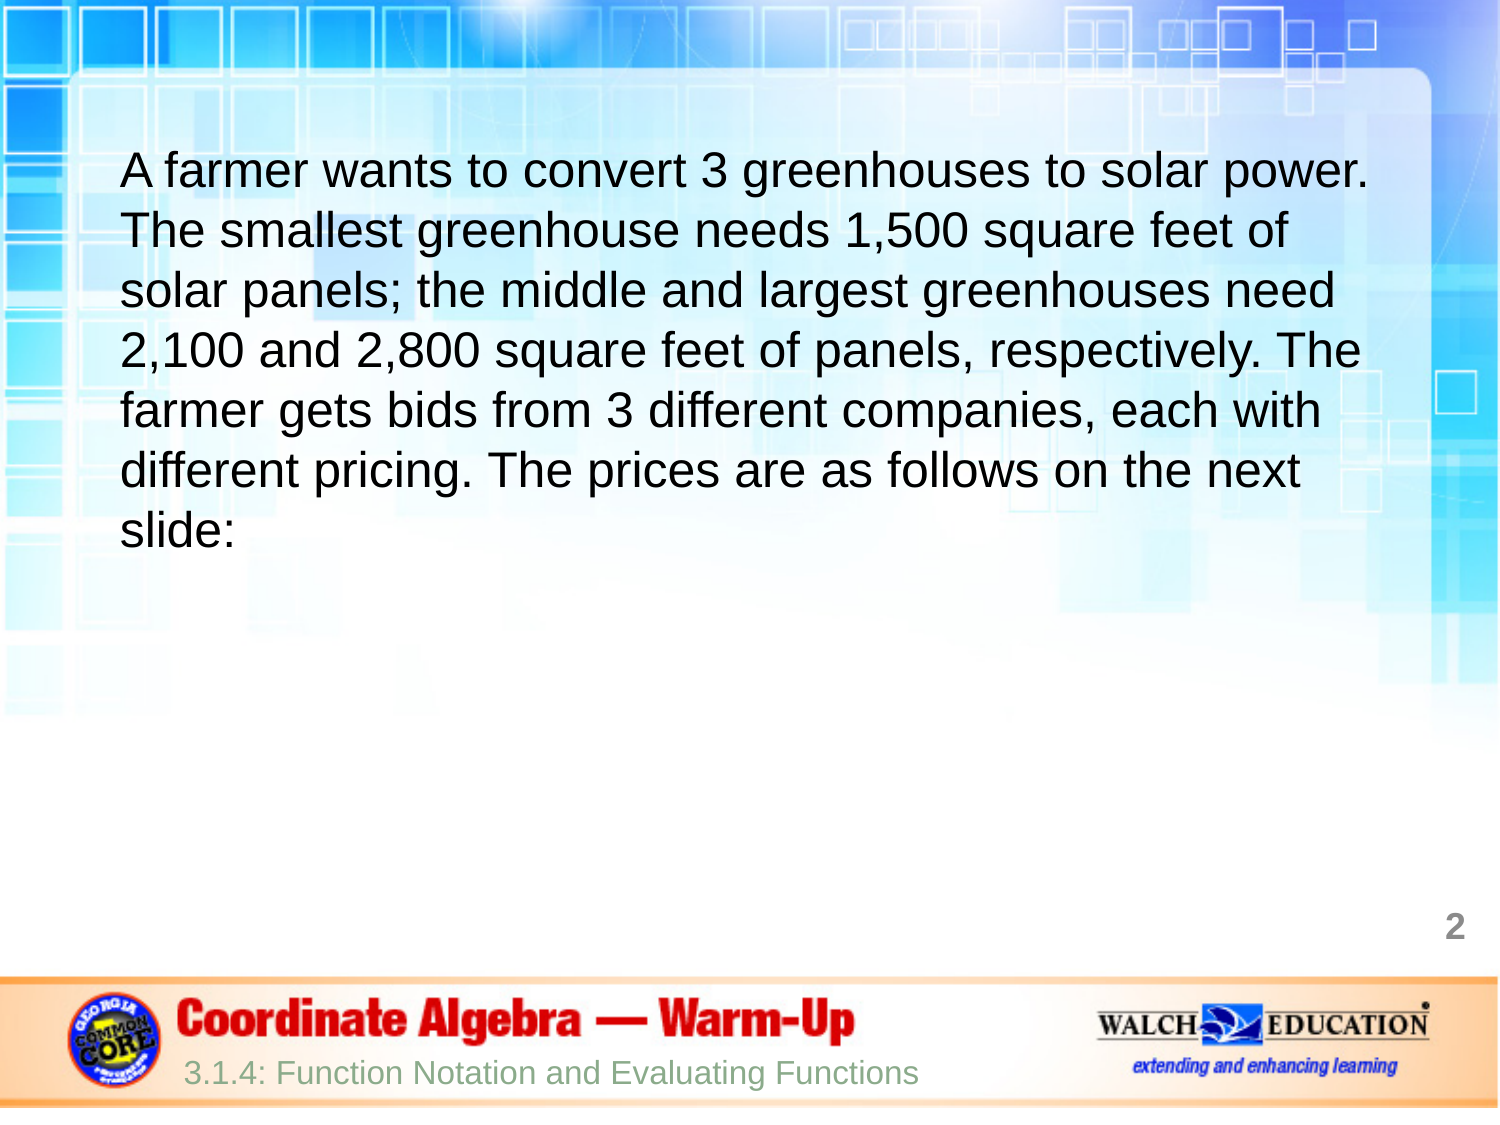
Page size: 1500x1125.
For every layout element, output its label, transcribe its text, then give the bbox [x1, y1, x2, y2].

slide_number 2 [1361, 901, 1481, 949]
footer 3.1.4: Function Notation and Evaluating Functions [168, 1048, 1067, 1094]
picture [0, 0, 1500, 1108]
text_box A farmer wants to convert 3 greenhouses to solar power. The smallest greenhouse needs 1,500 square feet of solar panels; the middle and largest greenhouses need 2,100 and 2,800 square feet of panels, respectively. The farmer gets bids from 3 different companies, each with different pricing. The prices are as follows on the next slide: [105, 130, 1411, 949]
